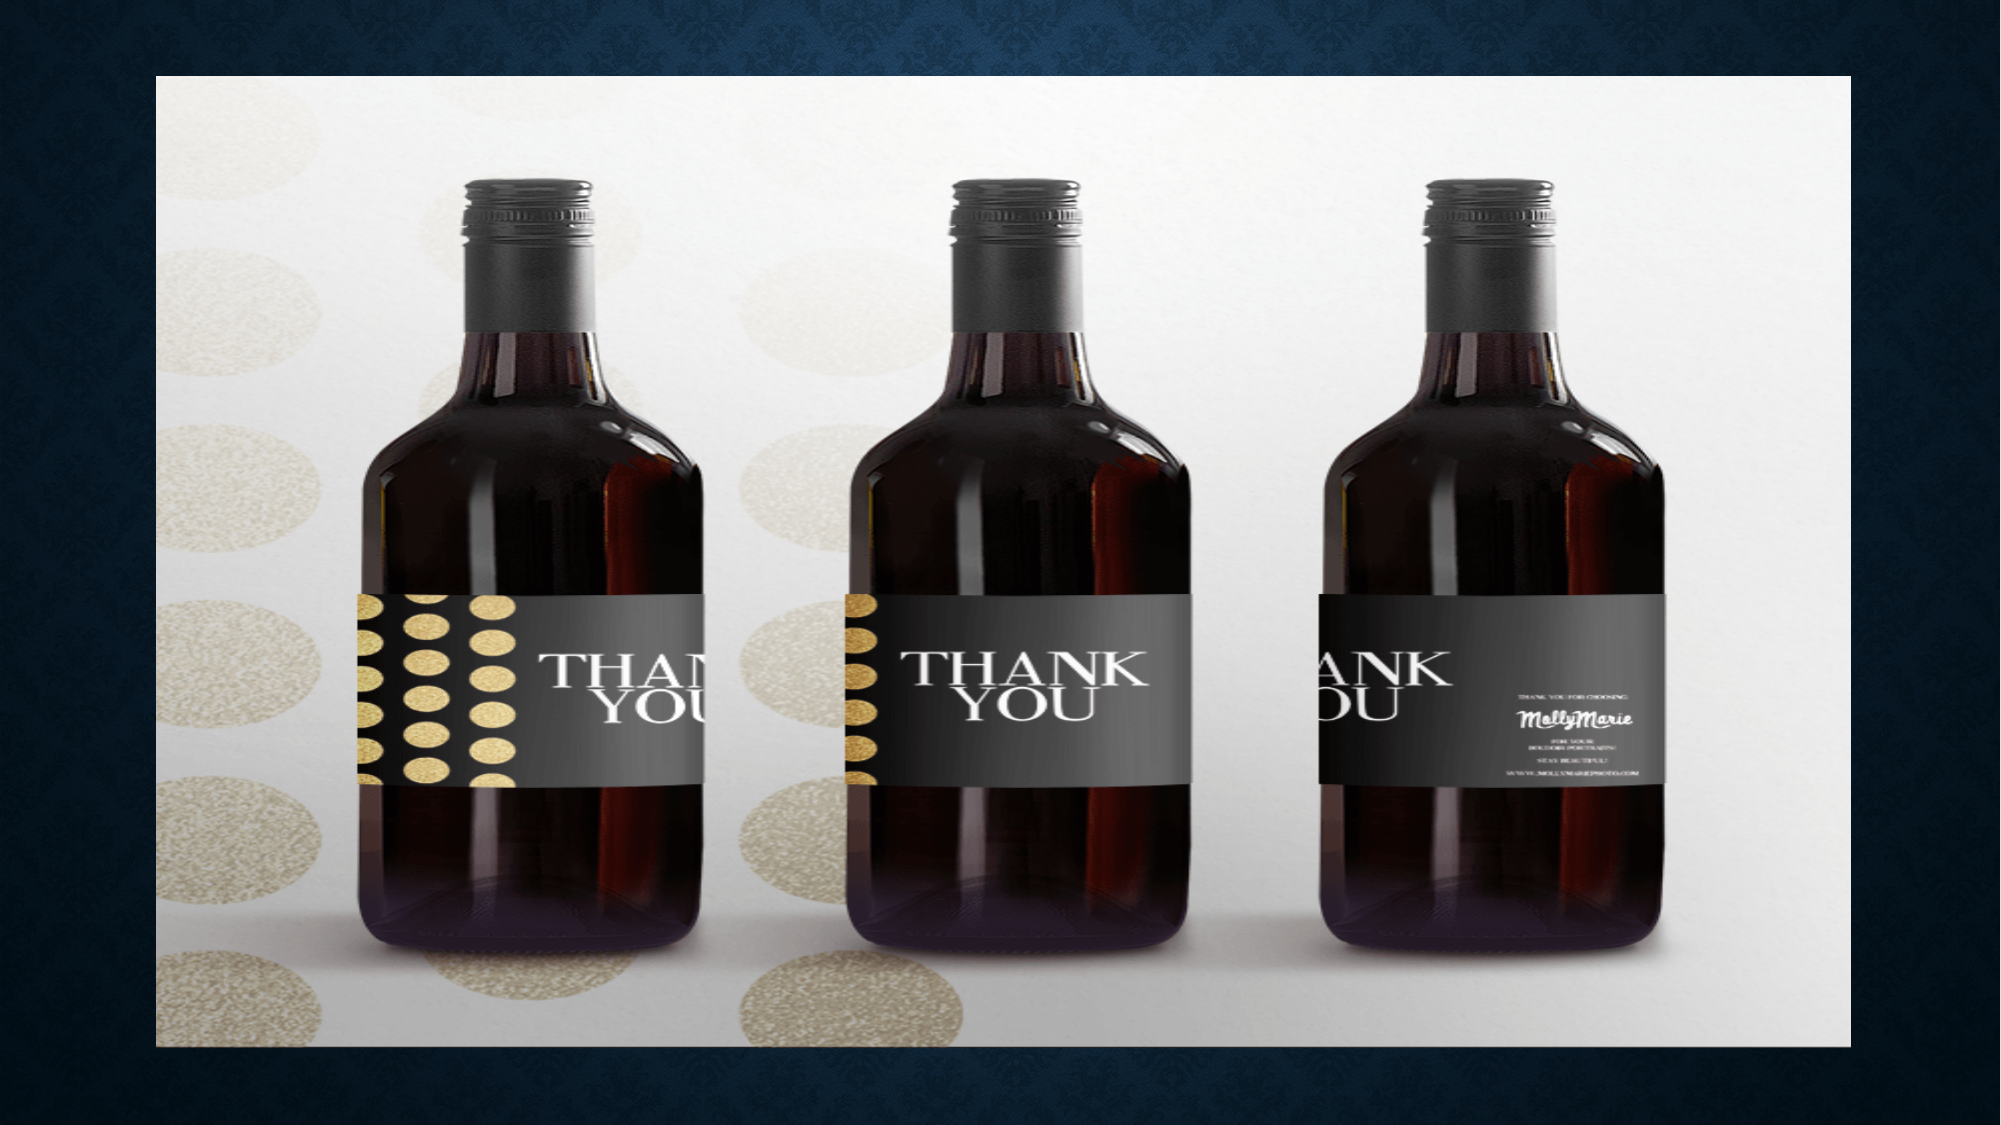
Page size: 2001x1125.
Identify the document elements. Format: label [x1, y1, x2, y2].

picture [155, 75, 1852, 1049]
